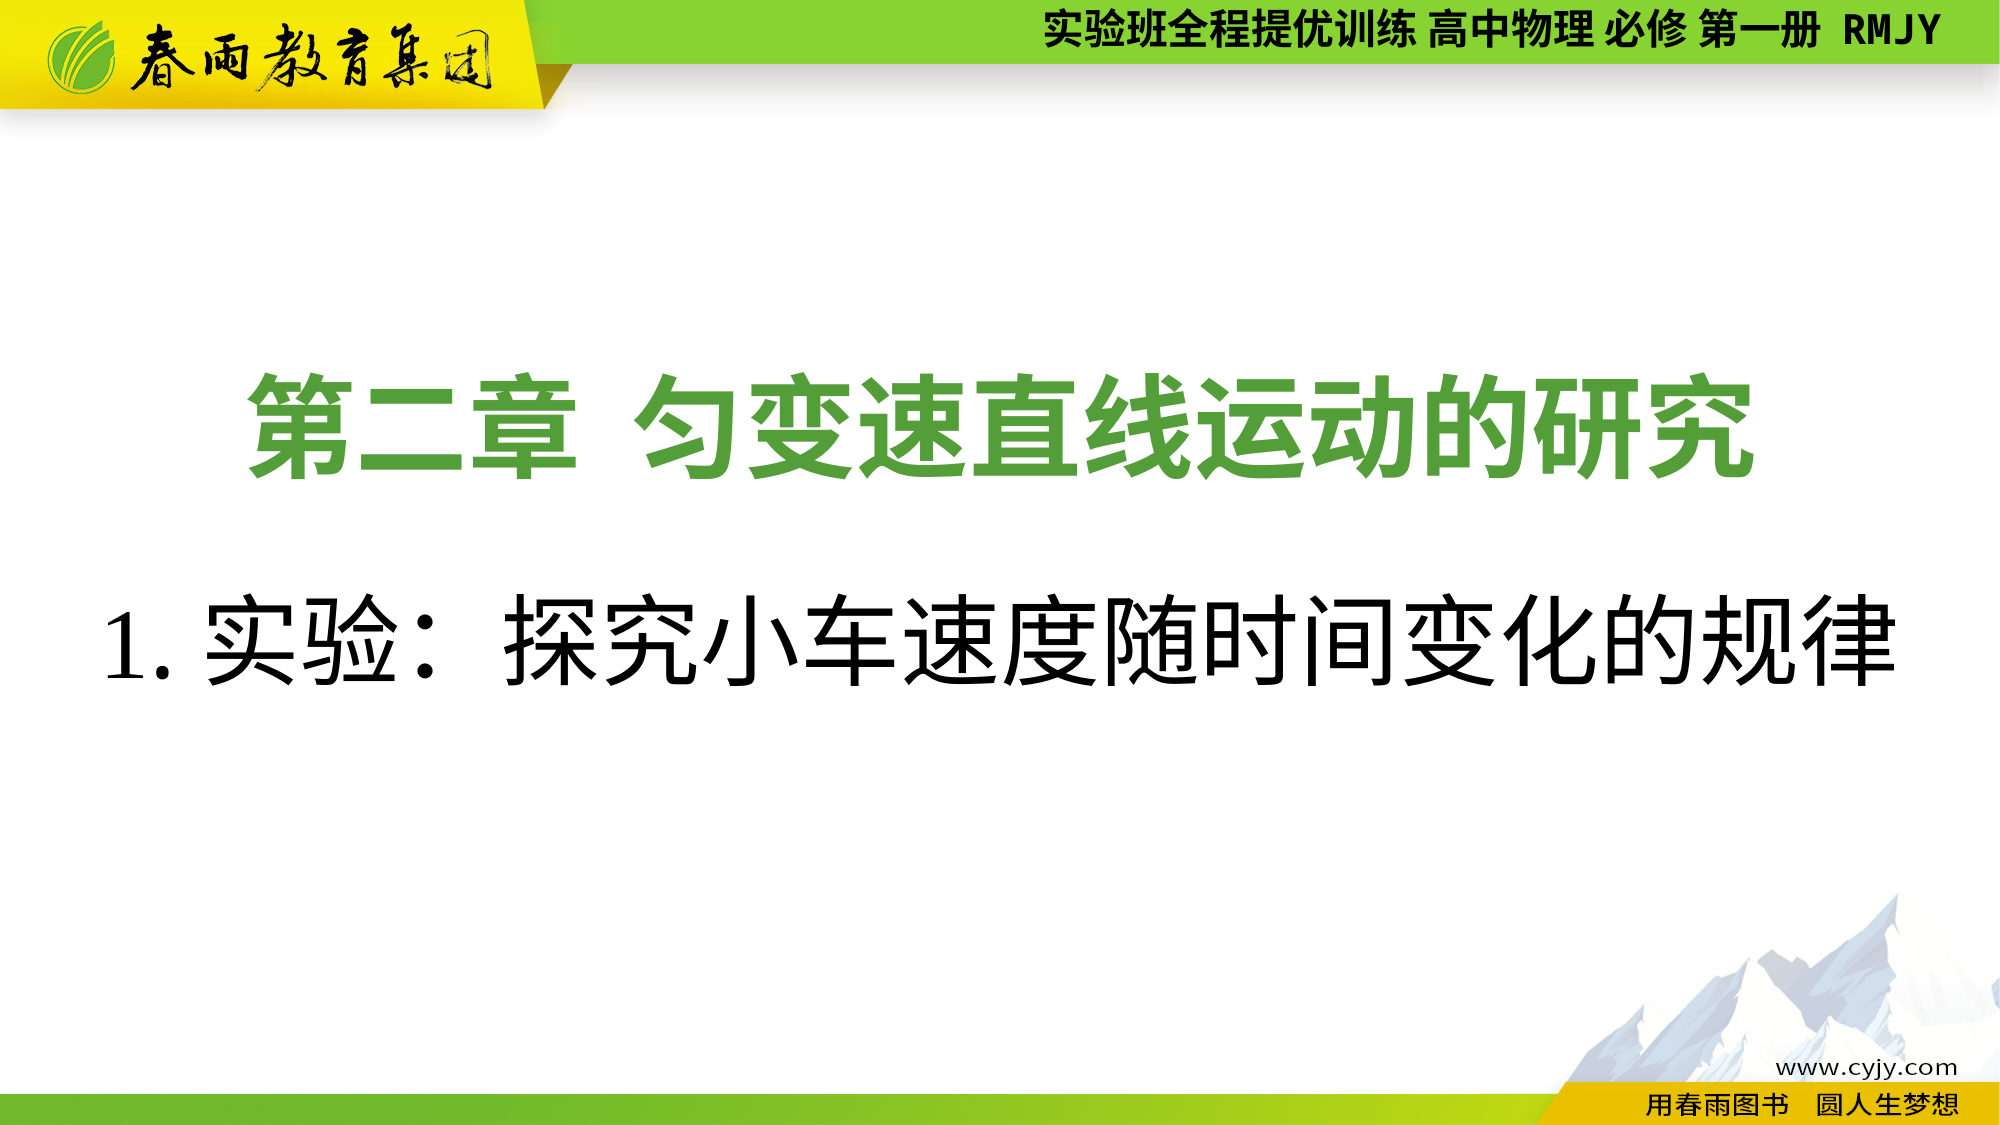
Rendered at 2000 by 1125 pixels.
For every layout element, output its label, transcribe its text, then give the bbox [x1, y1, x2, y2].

picture [0, 0, 2000, 1125]
text_box 1.实验：探究小车速度随时间变化的规律 [54, 511, 1946, 706]
text_box 第二章 匀变速直线运动的研究 [54, 282, 1946, 500]
